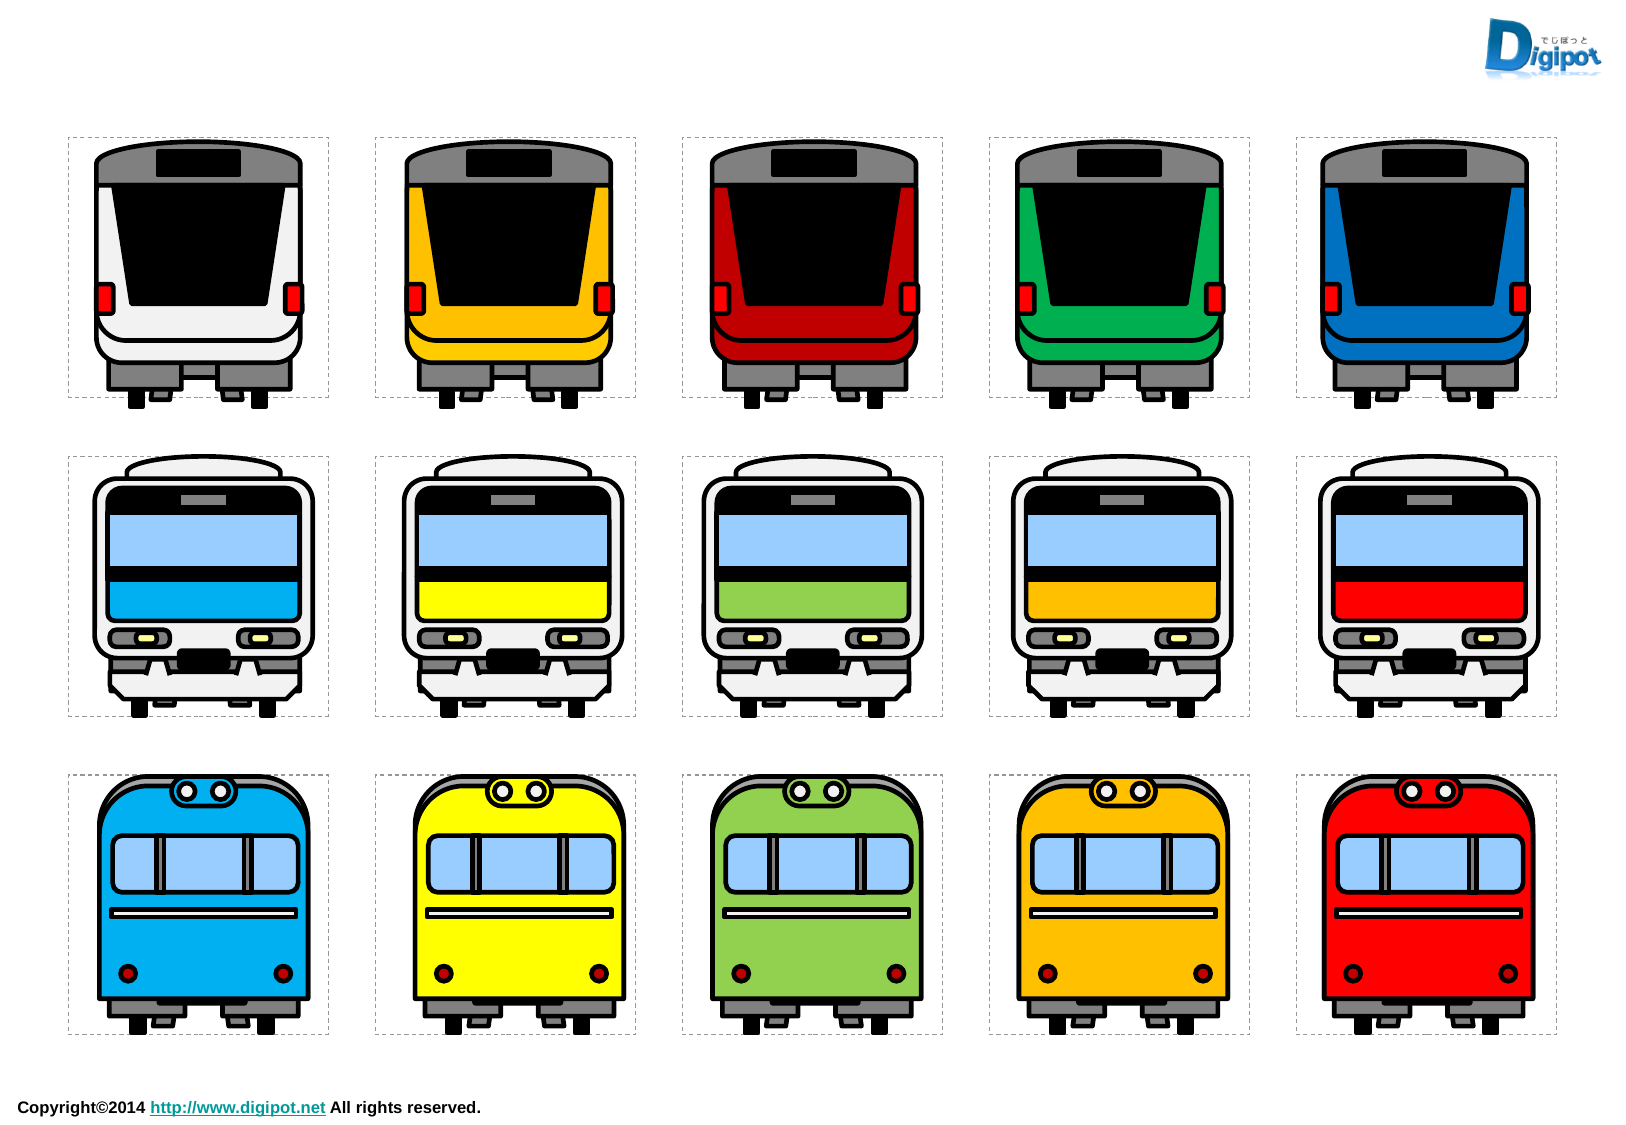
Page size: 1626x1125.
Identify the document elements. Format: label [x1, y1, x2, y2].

text_box [703, 456, 923, 716]
text_box [1017, 141, 1224, 408]
text_box [1322, 141, 1529, 408]
text_box [1018, 776, 1228, 1034]
text_box [711, 141, 919, 408]
text_box [712, 776, 922, 1034]
text_box [414, 776, 624, 1034]
text_box [99, 776, 309, 1034]
text_box [94, 456, 313, 716]
text_box [1320, 456, 1539, 716]
picture [1485, 18, 1602, 82]
text_box [403, 456, 623, 716]
text_box [406, 141, 613, 408]
text_box [1324, 776, 1534, 1034]
text_box [1013, 456, 1232, 716]
text_box [96, 141, 303, 408]
